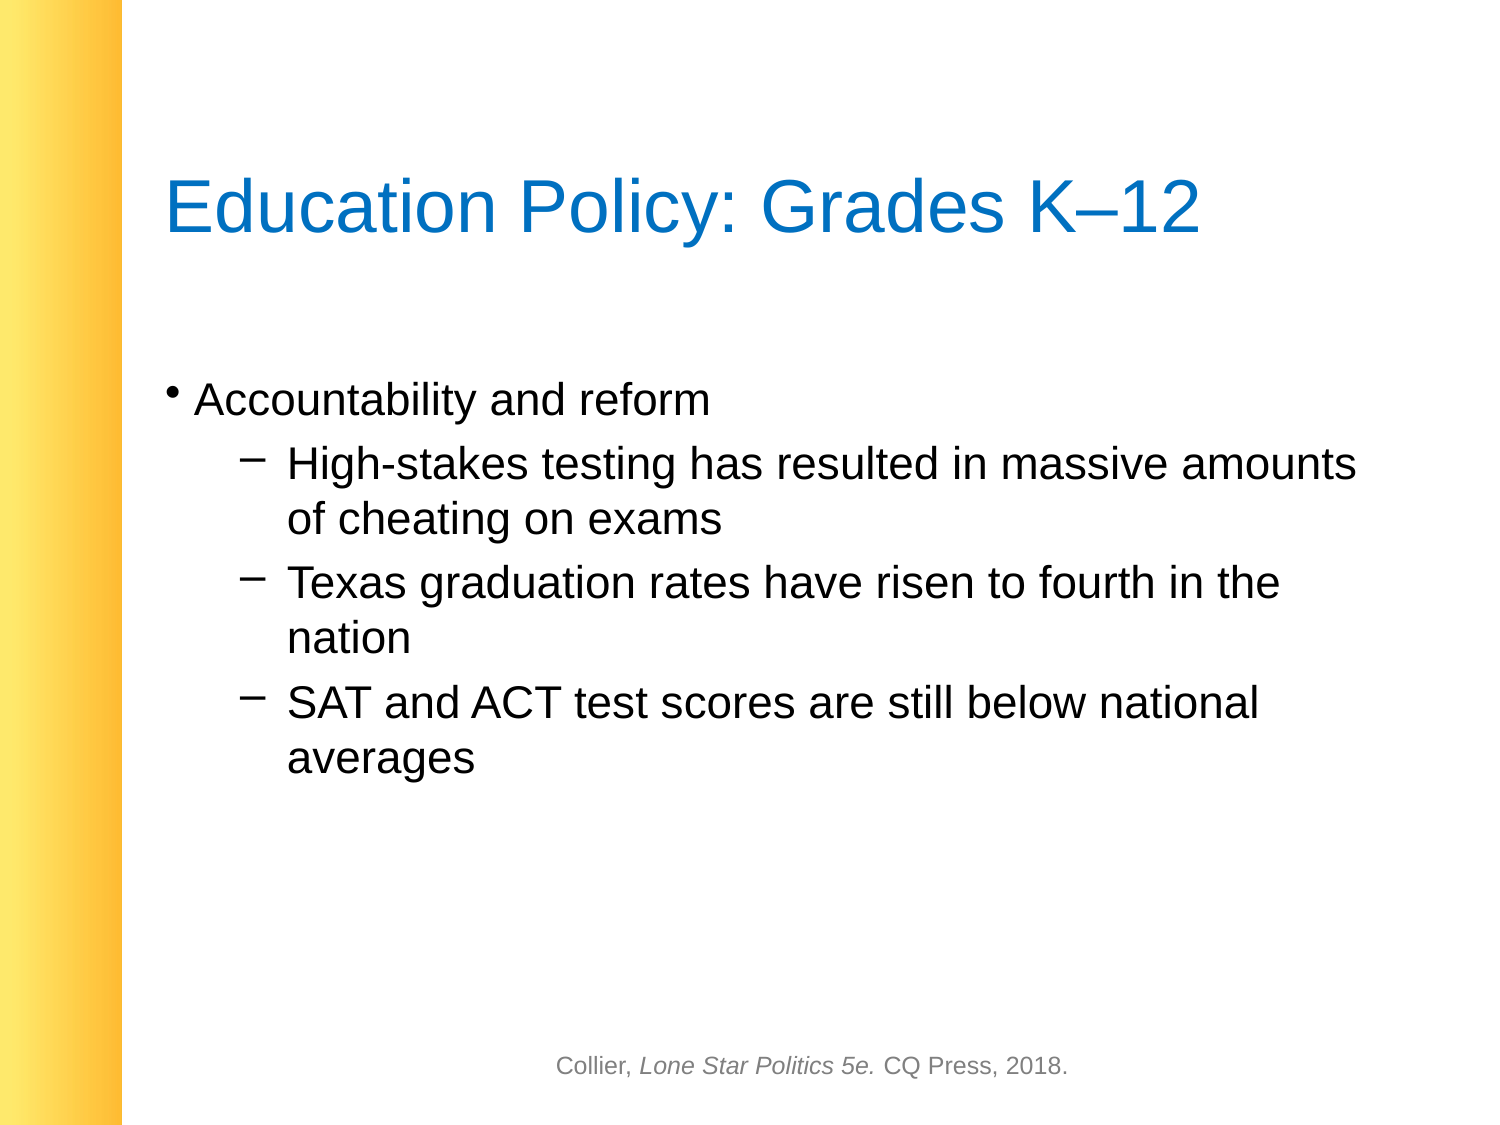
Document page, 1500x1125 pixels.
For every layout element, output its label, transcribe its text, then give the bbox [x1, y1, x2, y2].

text_box Collier, Lone Star Politics 5e. CQ Press, 2018. [525, 1042, 1100, 1087]
picture [0, 0, 1500, 1125]
list Accountability and reform High-stakes testing has resulted in massive amounts of cheating on exams Texas graduation rates have risen to fourth in the nation SAT and ACT test scores are still below national averages [150, 362, 1388, 888]
title Education Policy: Grades K–12 [150, 149, 1463, 338]
